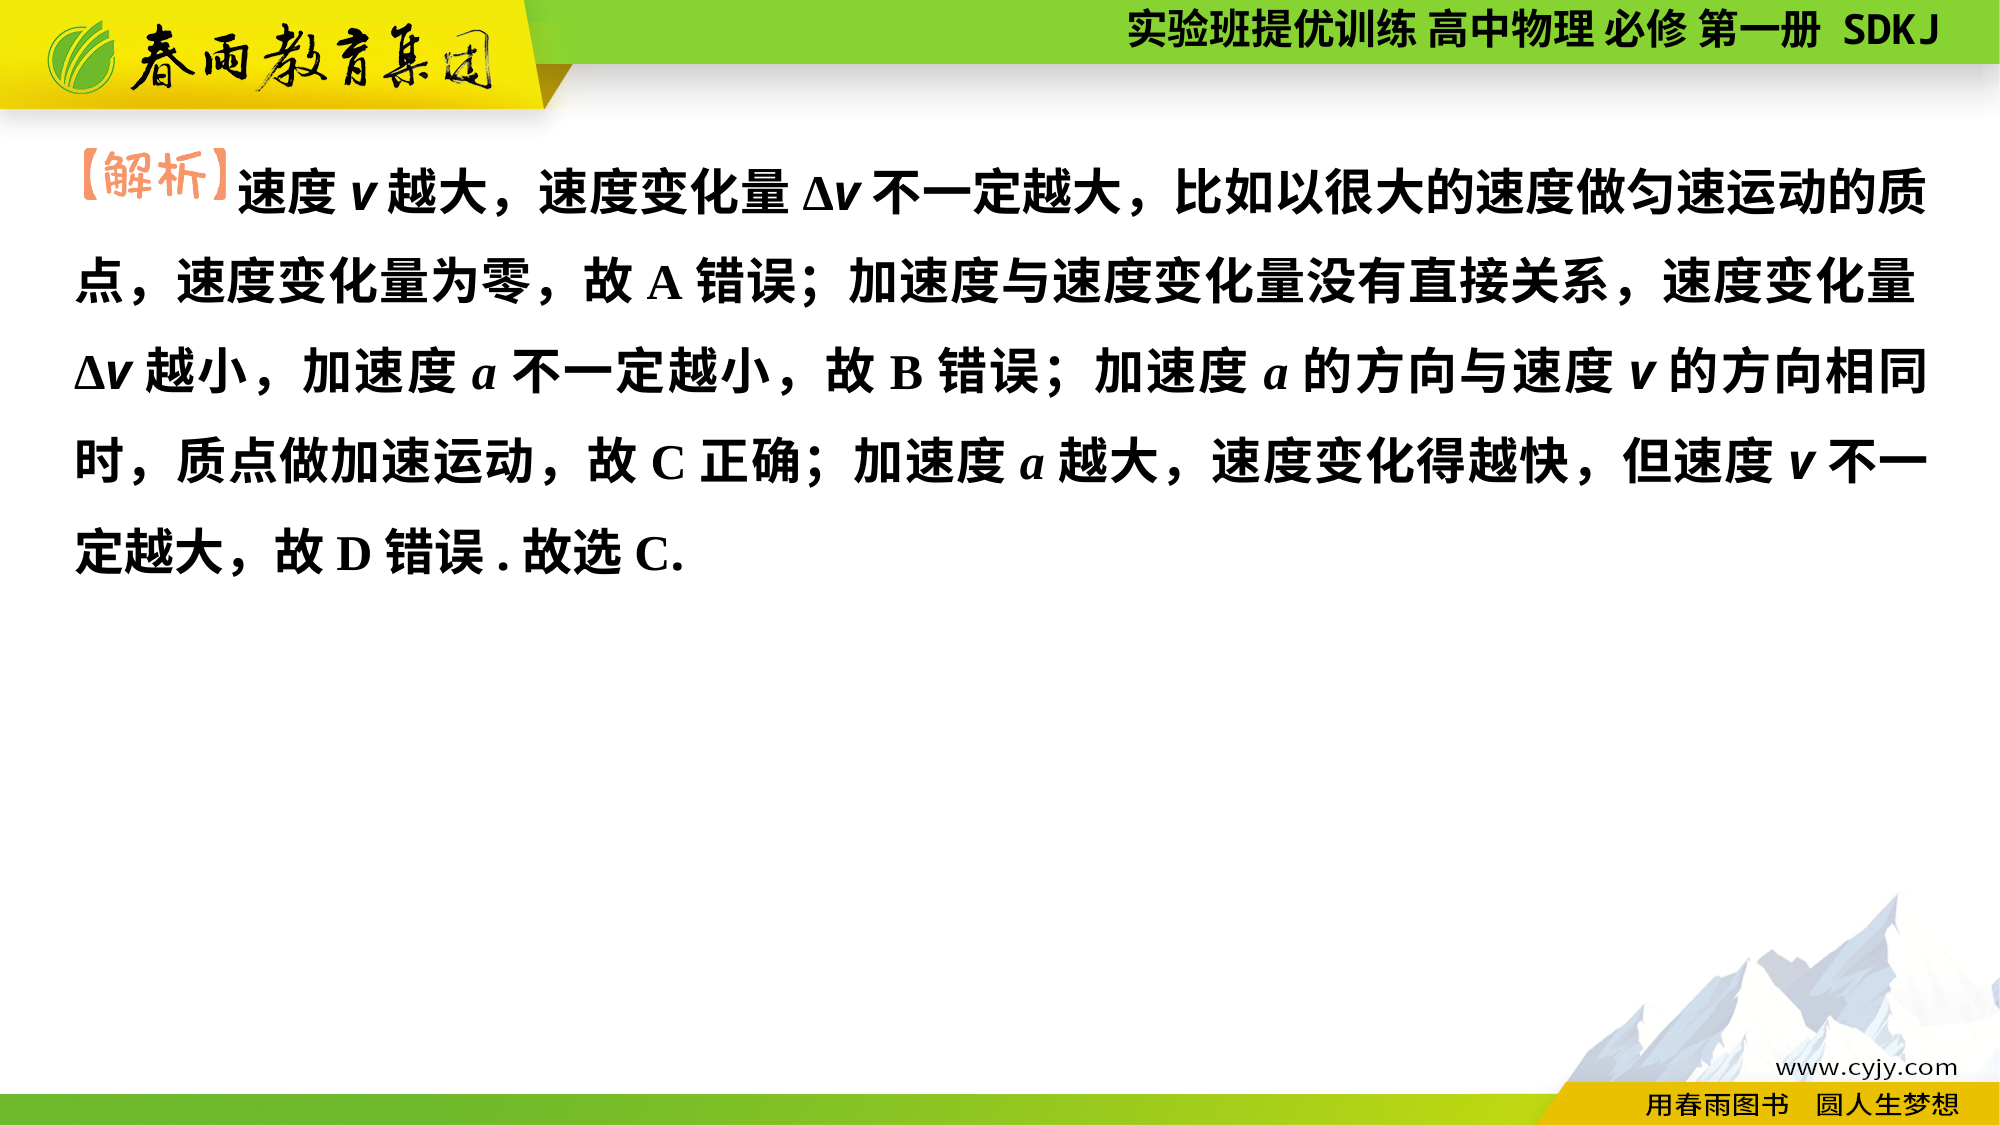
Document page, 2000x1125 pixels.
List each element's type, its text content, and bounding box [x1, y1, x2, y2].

list 速度v越大，速度变化量Δv不一定越大，比如以很大的速度做匀速运动的质点，速度变化量为零，故A错误；加速度与速度变化量没有直接关系，速度变化量Δv越小，加速度a不一定越小，故B错误；加速度a的方向与速度v的方向相同时，质点做加速运动，故C正确；加速度a越大，速度变化得越快，但速度v不一定越大，故D错误.故选C. [59, 122, 1944, 581]
picture [0, 0, 2000, 1125]
